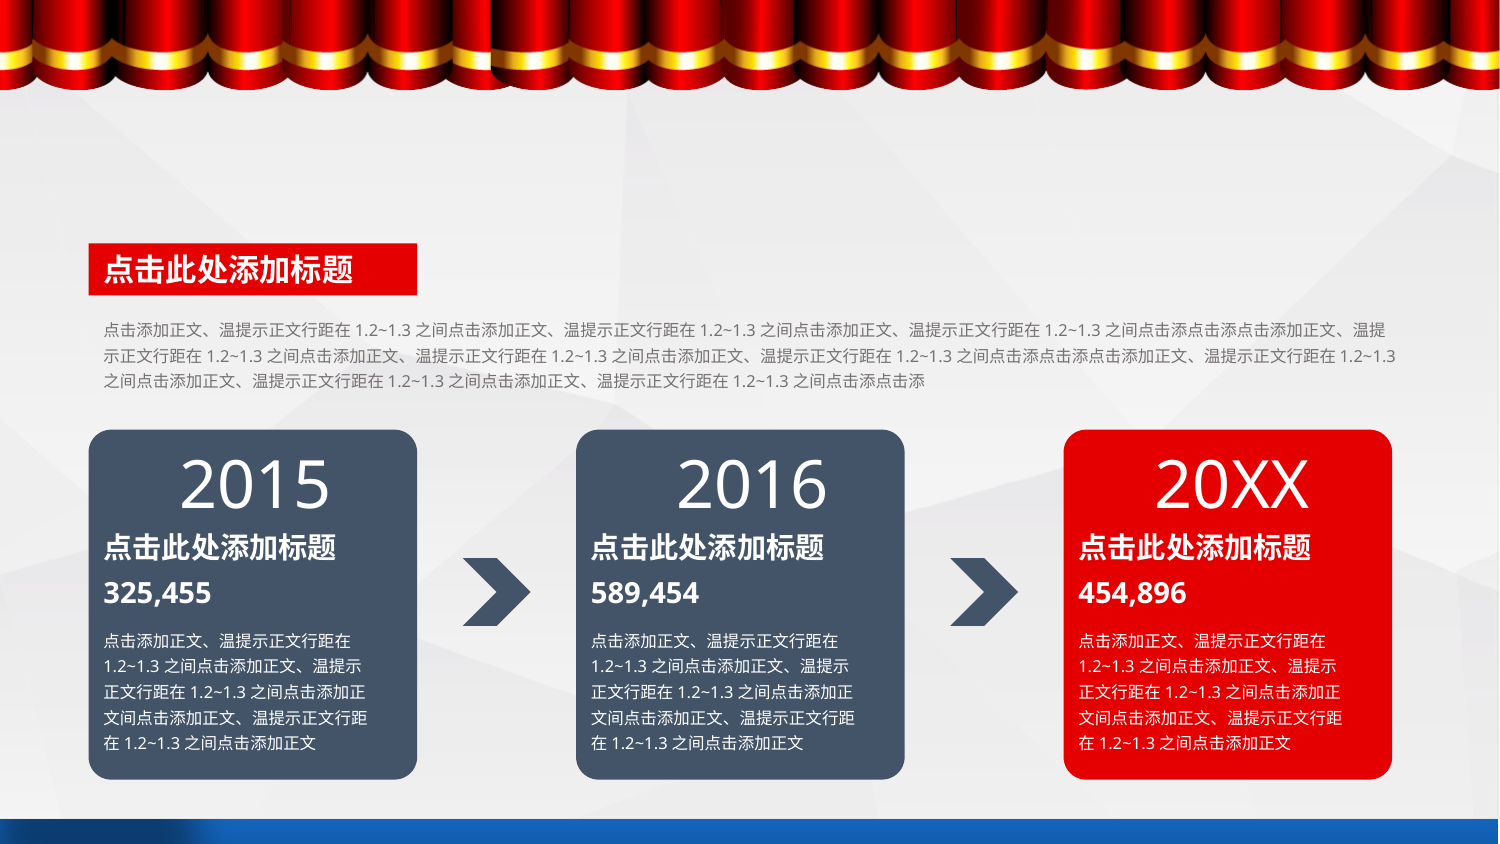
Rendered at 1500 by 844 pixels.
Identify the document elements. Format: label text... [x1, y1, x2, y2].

text_box [87, 428, 419, 781]
text_box [575, 428, 906, 781]
picture [0, 0, 1500, 844]
text_box 点击此处添加标题 [88, 521, 368, 567]
text_box 点击此处添加标题 [88, 243, 418, 296]
text_box 点击添加正文、温提示正文行距在1.2~1.3之间点击添加正文、温提示正文行距在1.2~1.3之间点击添加正文、温提示正文行距在1.2~1.3之间点击添点击添点击添加正文、温提示正文行距在1.2~1.3之间点击添加正文、温提示正文行距在1.2~1.3之间点击添加正文、温提示正文行距在1.2~1.3之间点击添点击添点击添加正文、温提示正文行距在1.2~1.3之间点击添加正文、温提示正文行距在1.2~1.3之间点击添加正文、温提示正文行距在1.2~1.3之间点击添点击添 [88, 306, 1412, 399]
text_box [1062, 428, 1394, 781]
text_box [99, 24, 142, 99]
text_box [460, 557, 533, 627]
text_box 点击此处添加标题 [1063, 521, 1343, 567]
text_box 20XX [1140, 435, 1325, 521]
text_box 点击此处添加标题 [576, 521, 856, 567]
text_box 2015 [164, 435, 348, 521]
text_box [947, 557, 1020, 627]
text_box 点击添加正文、温提示正文行距在1.2~1.3之间点击添加正文、温提示正文行距在1.2~1.3之间点击添加正文间点击添加正文、温提示正文行距在1.2~1.3之间点击添加正文 [88, 617, 386, 761]
text_box 点击添加正文、温提示正文行距在1.2~1.3之间点击添加正文、温提示正文行距在1.2~1.3之间点击添加正文间点击添加正文、温提示正文行距在1.2~1.3之间点击添加正文 [576, 617, 874, 761]
text_box 2016 [661, 435, 845, 521]
text_box 点击添加正文、温提示正文行距在1.2~1.3之间点击添加正文、温提示正文行距在1.2~1.3之间点击添加正文间点击添加正文、温提示正文行距在1.2~1.3之间点击添加正文 [1063, 617, 1361, 761]
text_box 454,896 [1063, 567, 1343, 617]
text_box 325,455 [88, 567, 368, 617]
text_box 589,454 [576, 567, 856, 617]
